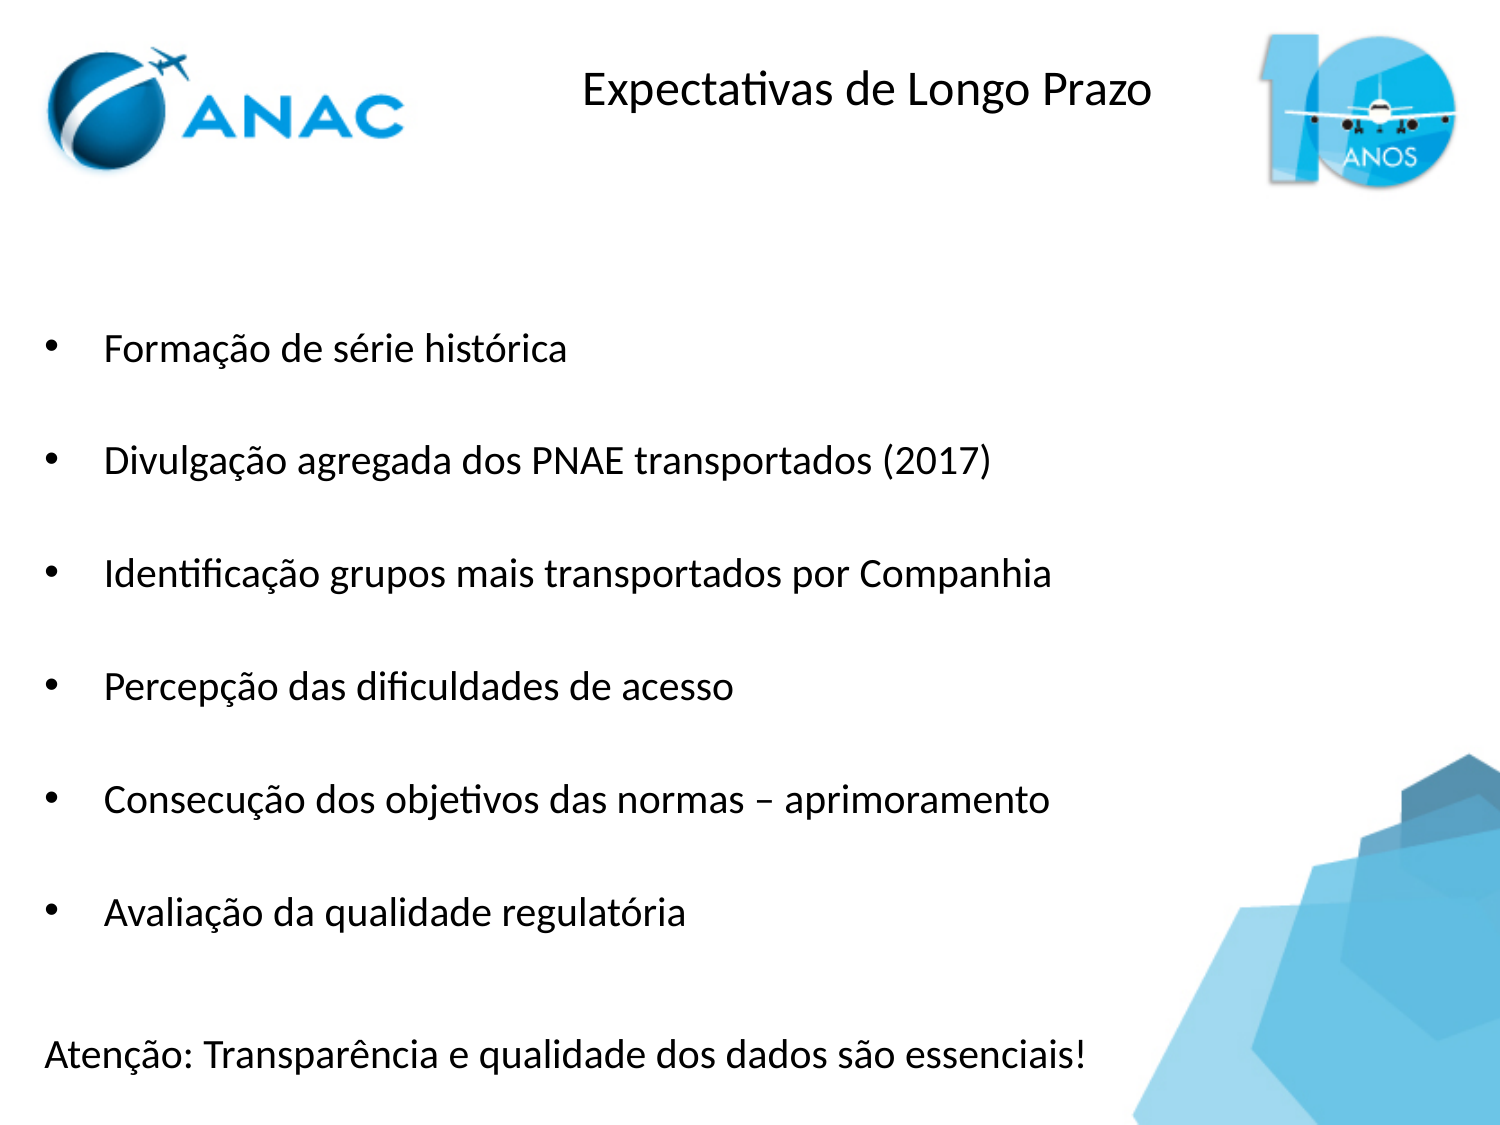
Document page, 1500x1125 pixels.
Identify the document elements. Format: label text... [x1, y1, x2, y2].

text_box Expectativas de Longo Prazo [490, 48, 1247, 123]
picture [0, 0, 1500, 1125]
list Formação de série histórica Divulgação agregada dos PNAE transportados (2017) Identificação grupos mais transportados por Companhia Percepção das dificuldades de acesso Consecução dos objetivos das normas – aprimoramento Avaliação da qualidade regulatória Atenção: Transparência e qualidade dos dados são essenciais! [29, 267, 1459, 1005]
